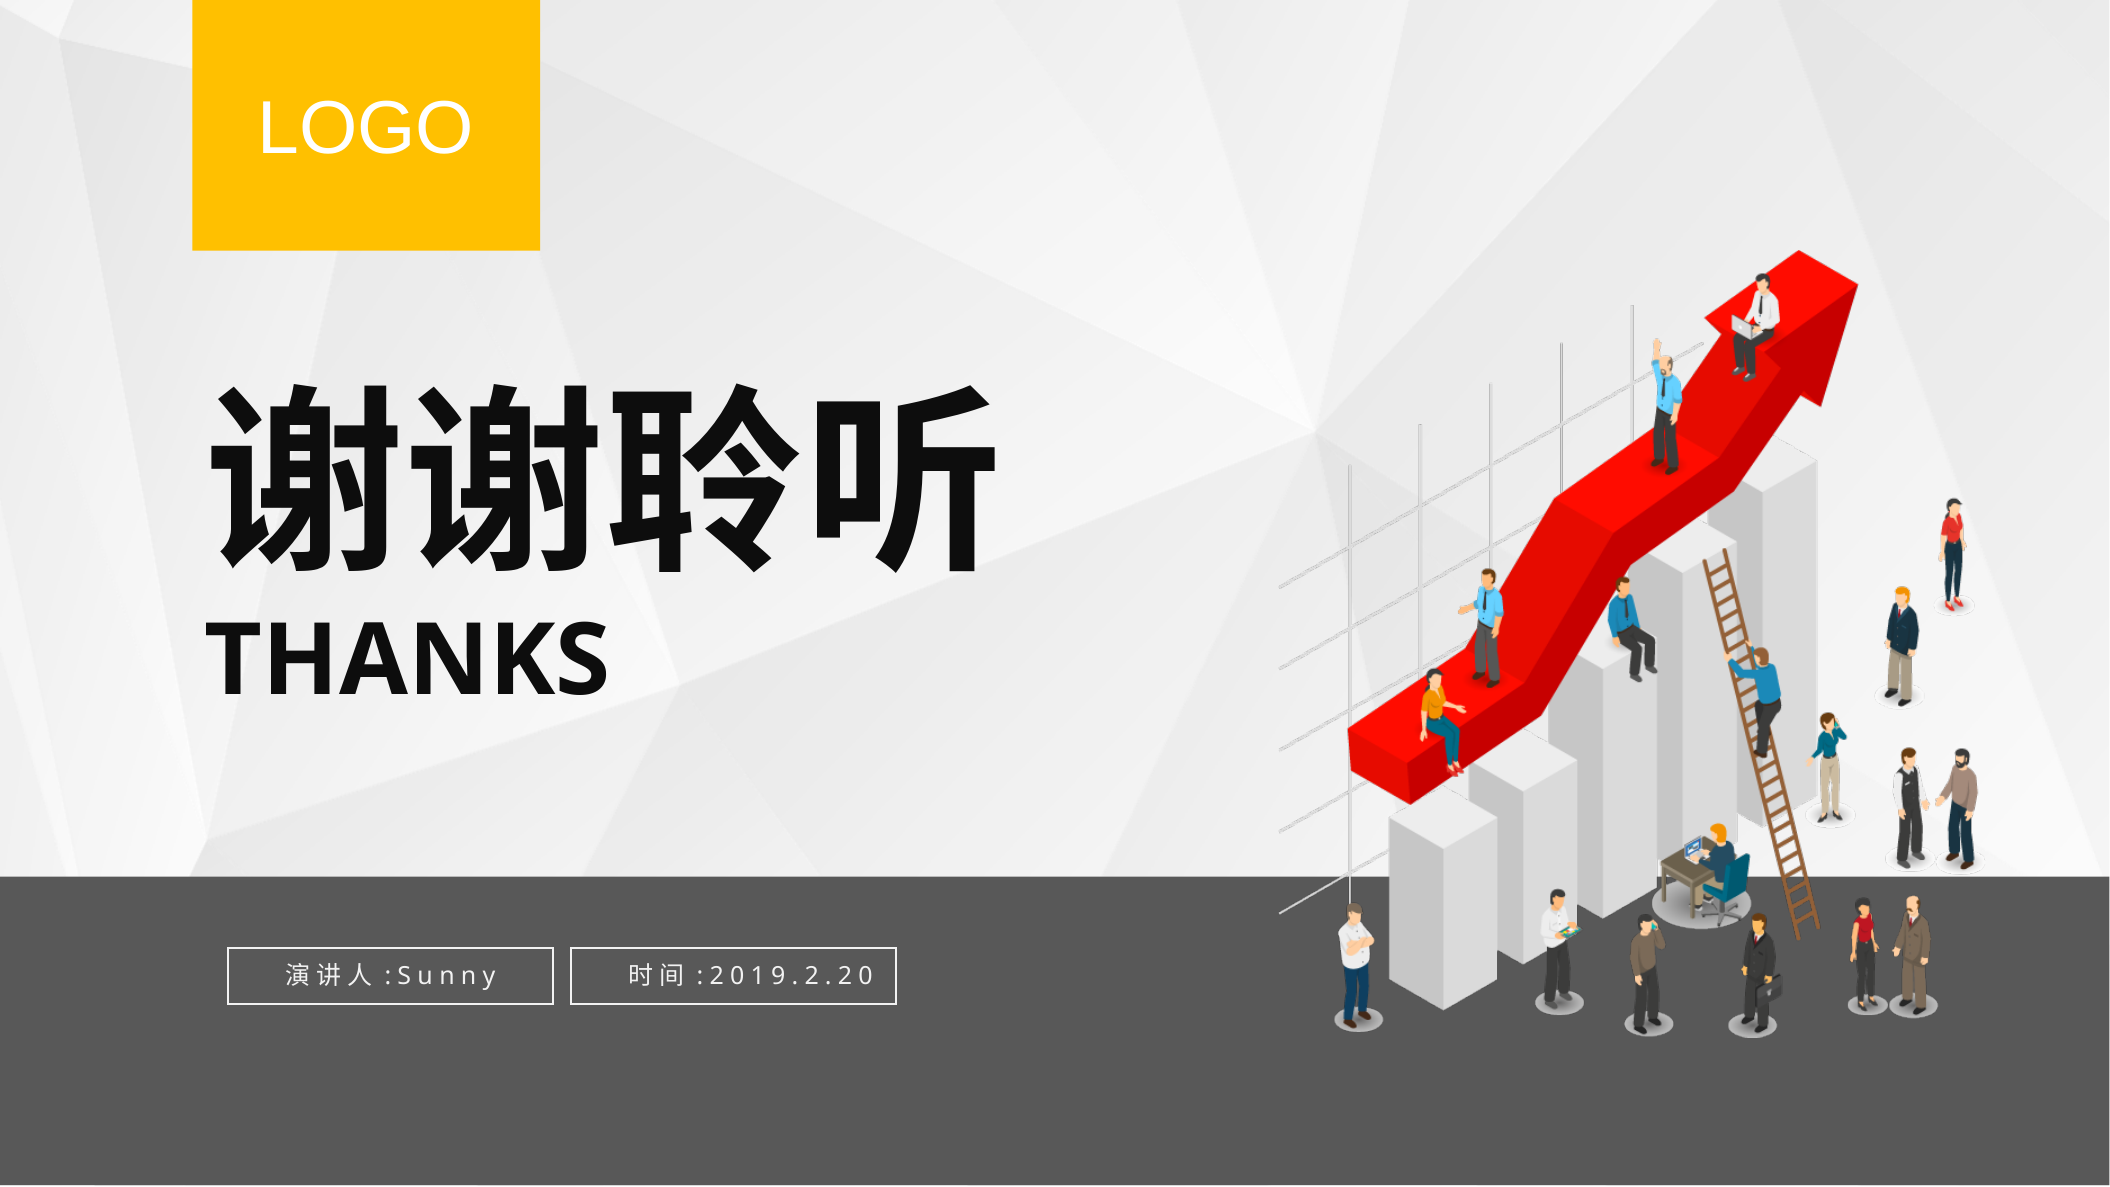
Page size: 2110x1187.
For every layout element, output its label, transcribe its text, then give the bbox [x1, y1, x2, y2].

text_box [0, 876, 2110, 1186]
text_box 谢谢聆听 THANKS [188, 346, 1278, 676]
text_box LOGO [191, 0, 541, 252]
picture [0, 0, 2110, 1038]
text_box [227, 947, 896, 1004]
